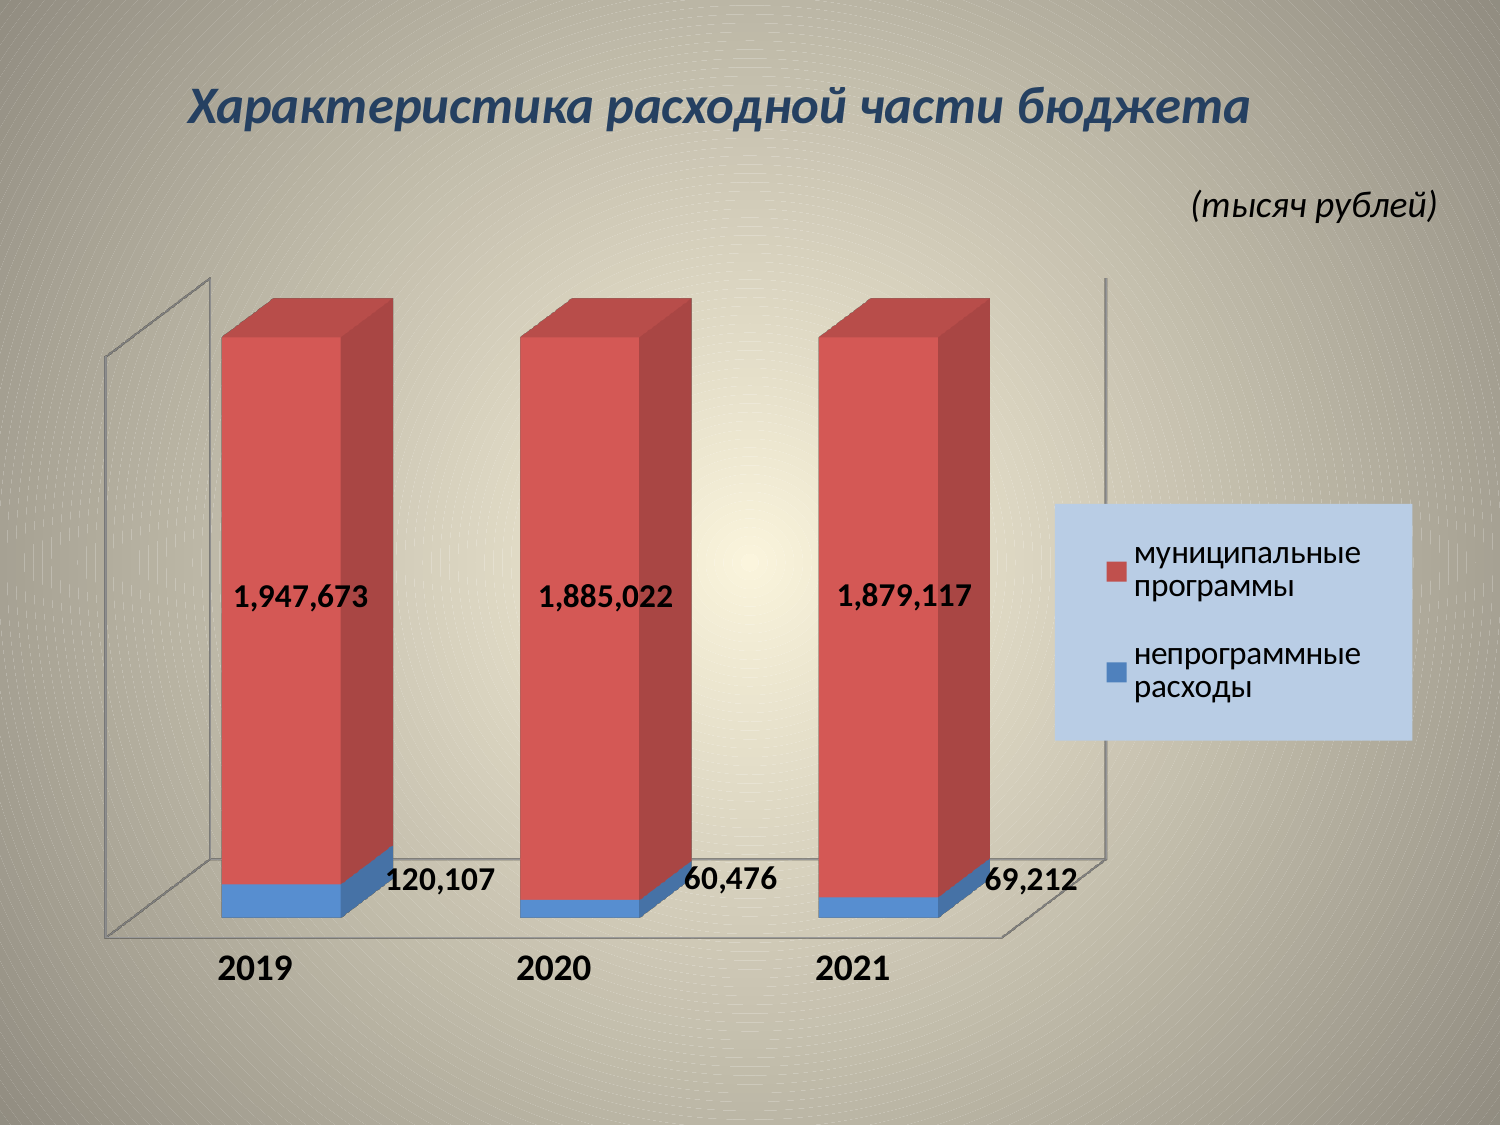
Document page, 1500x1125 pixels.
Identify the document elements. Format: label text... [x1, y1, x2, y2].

title Характеристика расходной части бюджета [75, 45, 1425, 161]
text_box (тысяч рублей) [1175, 172, 1500, 233]
chart [74, 262, 1426, 1006]
